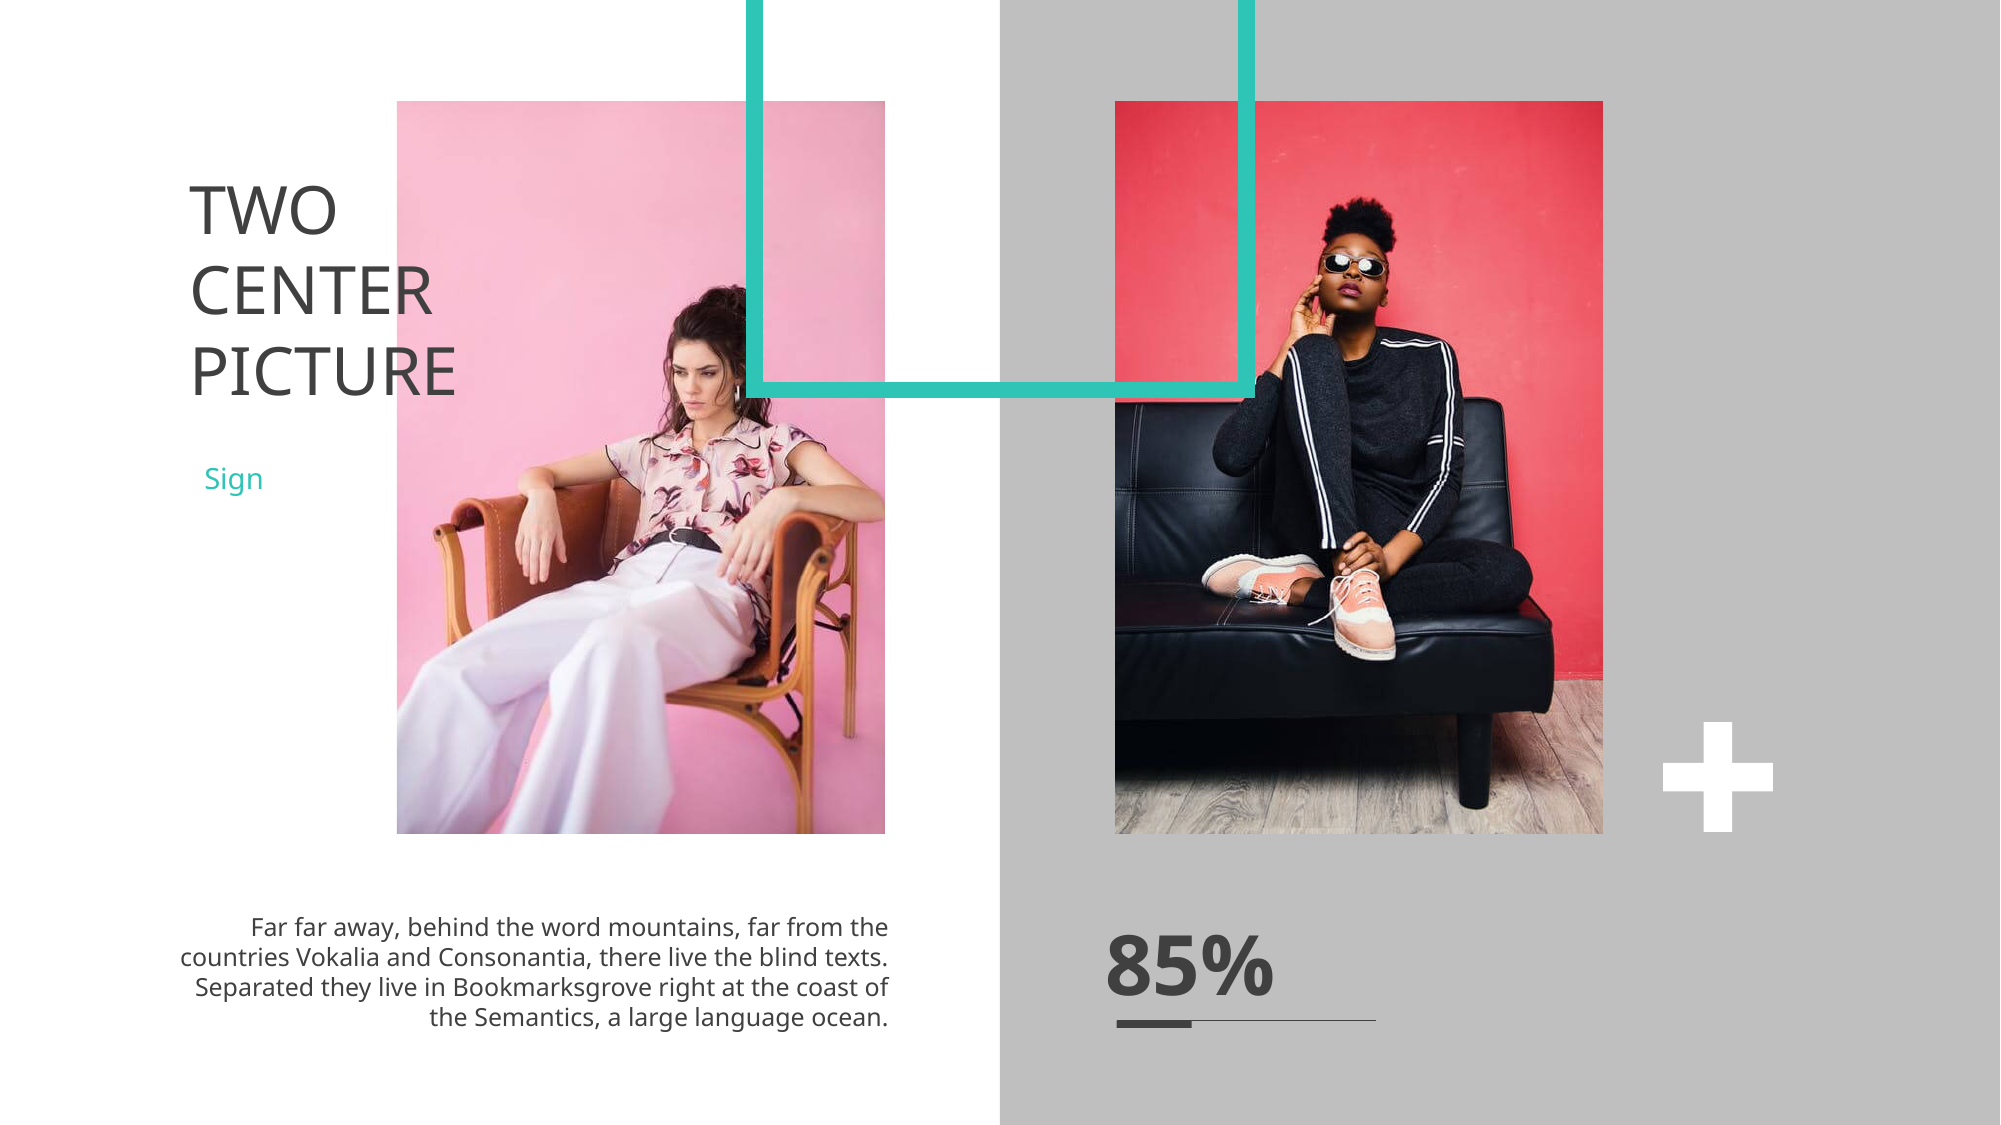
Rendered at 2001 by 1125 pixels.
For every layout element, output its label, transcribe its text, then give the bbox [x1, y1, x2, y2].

picture [396, 101, 885, 834]
text_box [1116, 1021, 1193, 1029]
text_box 85% [1090, 904, 1291, 1020]
picture [1114, 101, 1603, 834]
text_box [753, 0, 1248, 391]
text_box Sign [189, 453, 279, 503]
text_box [999, 0, 2000, 1125]
text_box Far far away, behind the word mountains, far from the countries Vokalia and Consonantia, there live the blind texts. Separated they live in Bookmarksgrove right at the coast of the Semantics, a large language ocean. [163, 904, 905, 1039]
text_box [1662, 721, 1774, 833]
text_box TWO CENTER PICTURE [174, 161, 396, 416]
